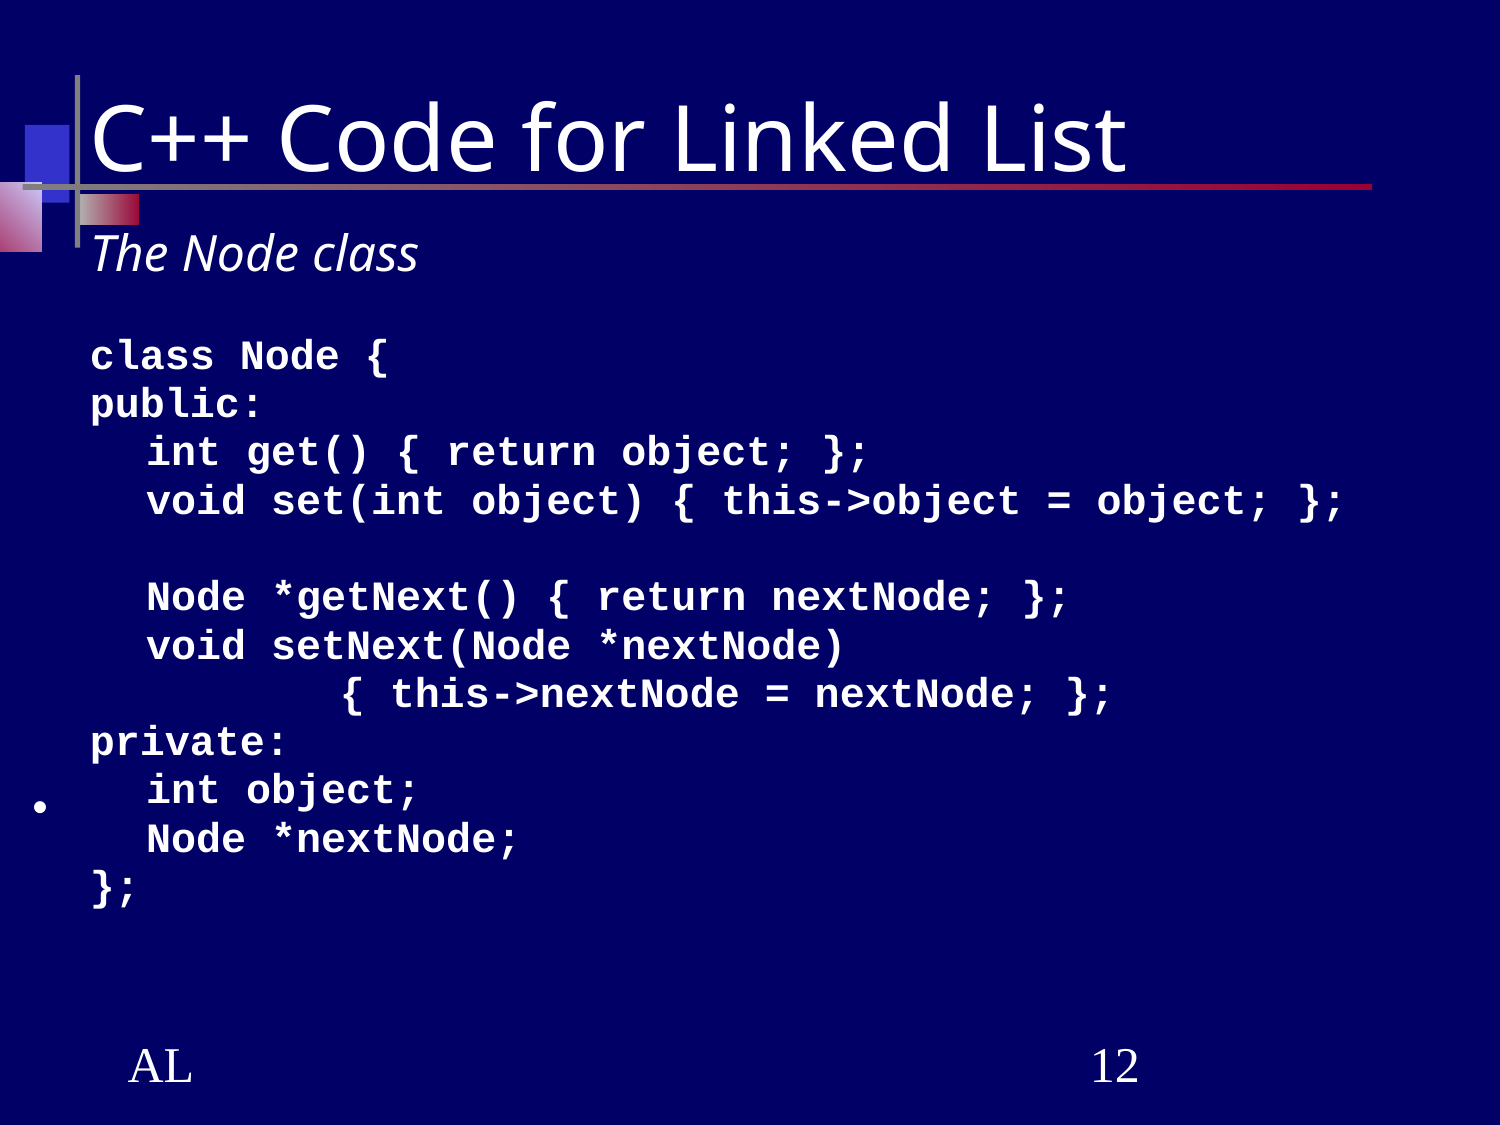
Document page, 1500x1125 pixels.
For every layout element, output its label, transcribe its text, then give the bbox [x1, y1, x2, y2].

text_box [12, 774, 1388, 838]
title C++ Code for Linked List [74, 59, 1425, 210]
slide_number AL [112, 1025, 425, 1100]
list The Node class class Node { public: int get() { return object; }; void set(int object) { this->object = object; }; Node *getNext() { return nextNode; }; void setNext(Node *nextNode) { this->nextNode = nextNode; }; private: int object; Node *nextNode; }; [74, 225, 1425, 975]
slide_number ‹#› [1074, 1025, 1388, 1100]
